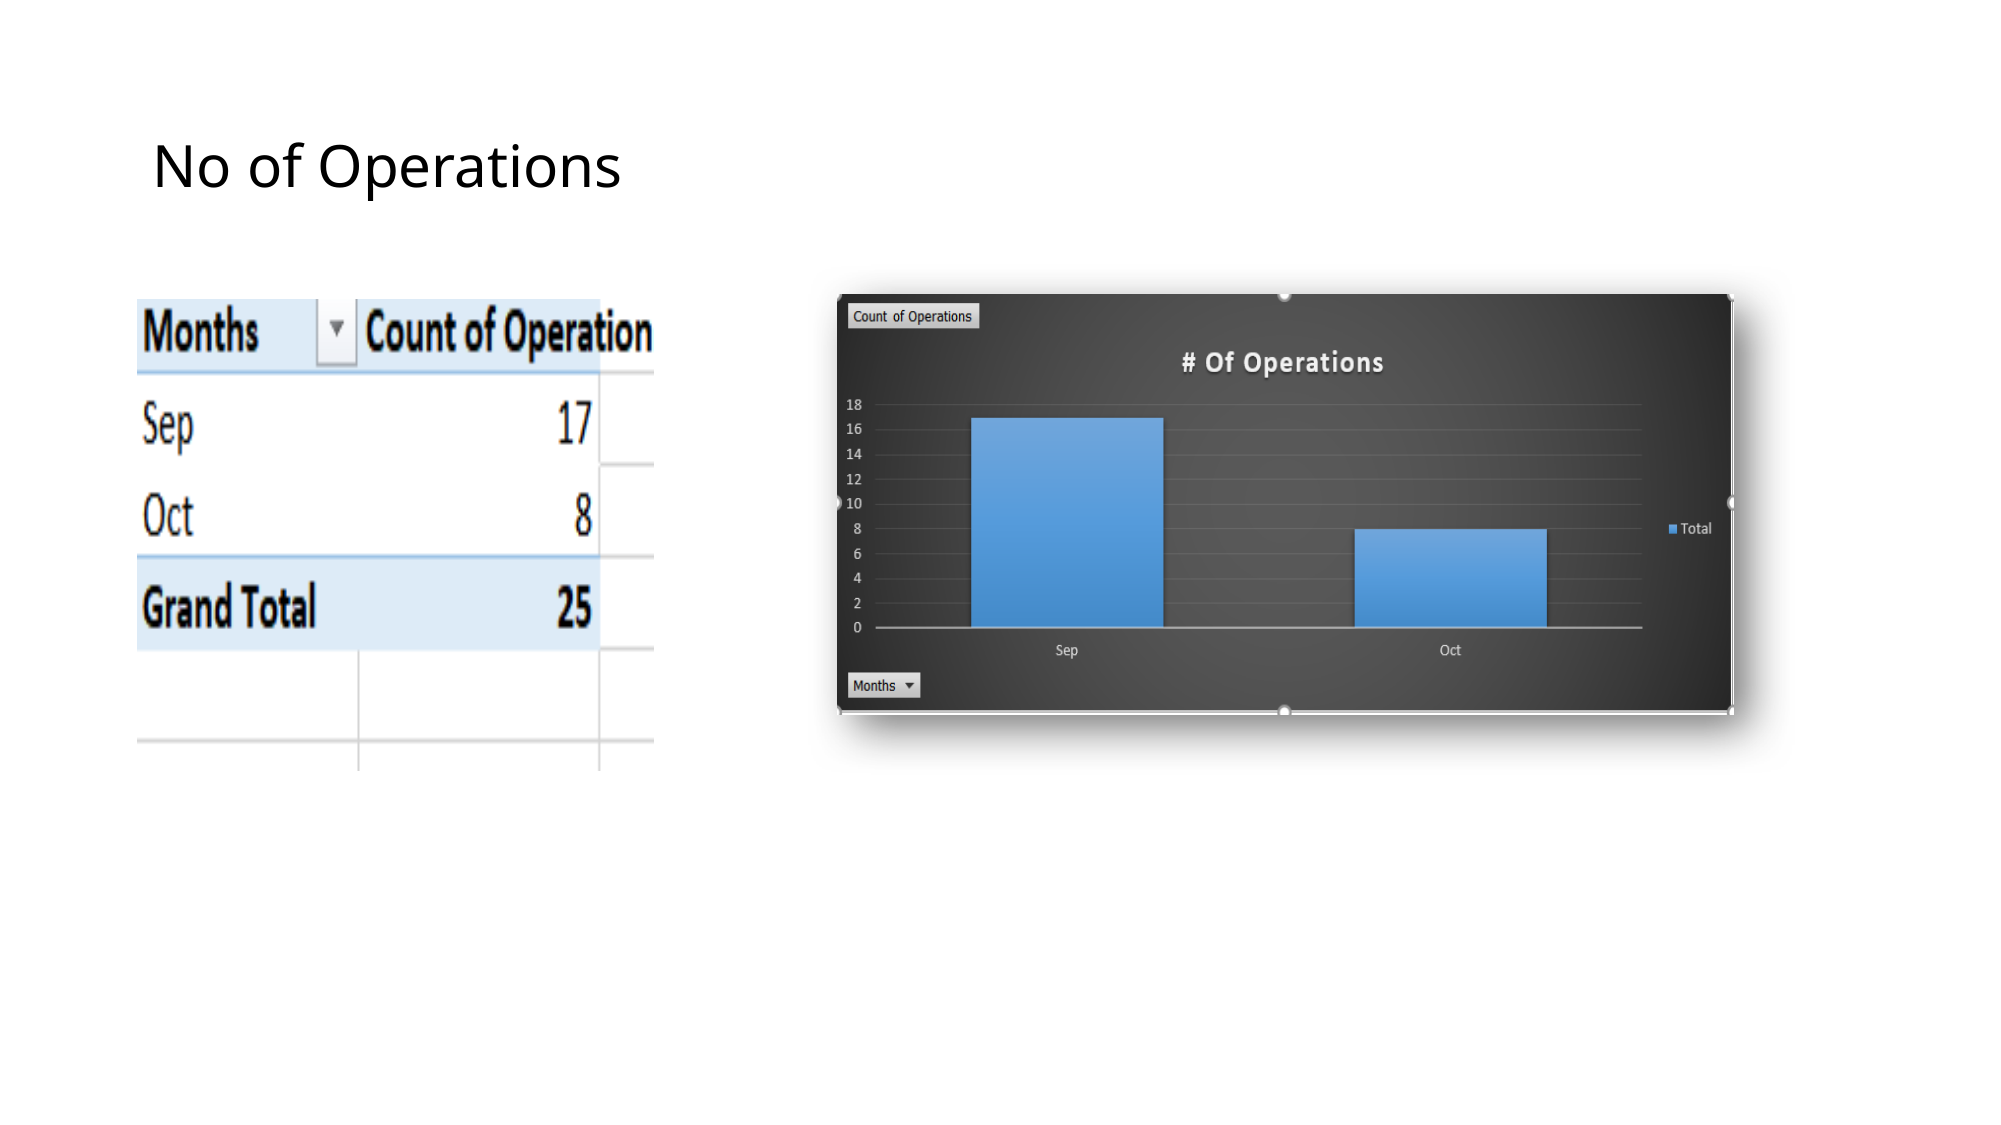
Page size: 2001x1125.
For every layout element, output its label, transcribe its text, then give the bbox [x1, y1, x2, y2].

title No of Operations [137, 59, 1863, 278]
picture [137, 299, 654, 771]
picture [837, 294, 1734, 715]
